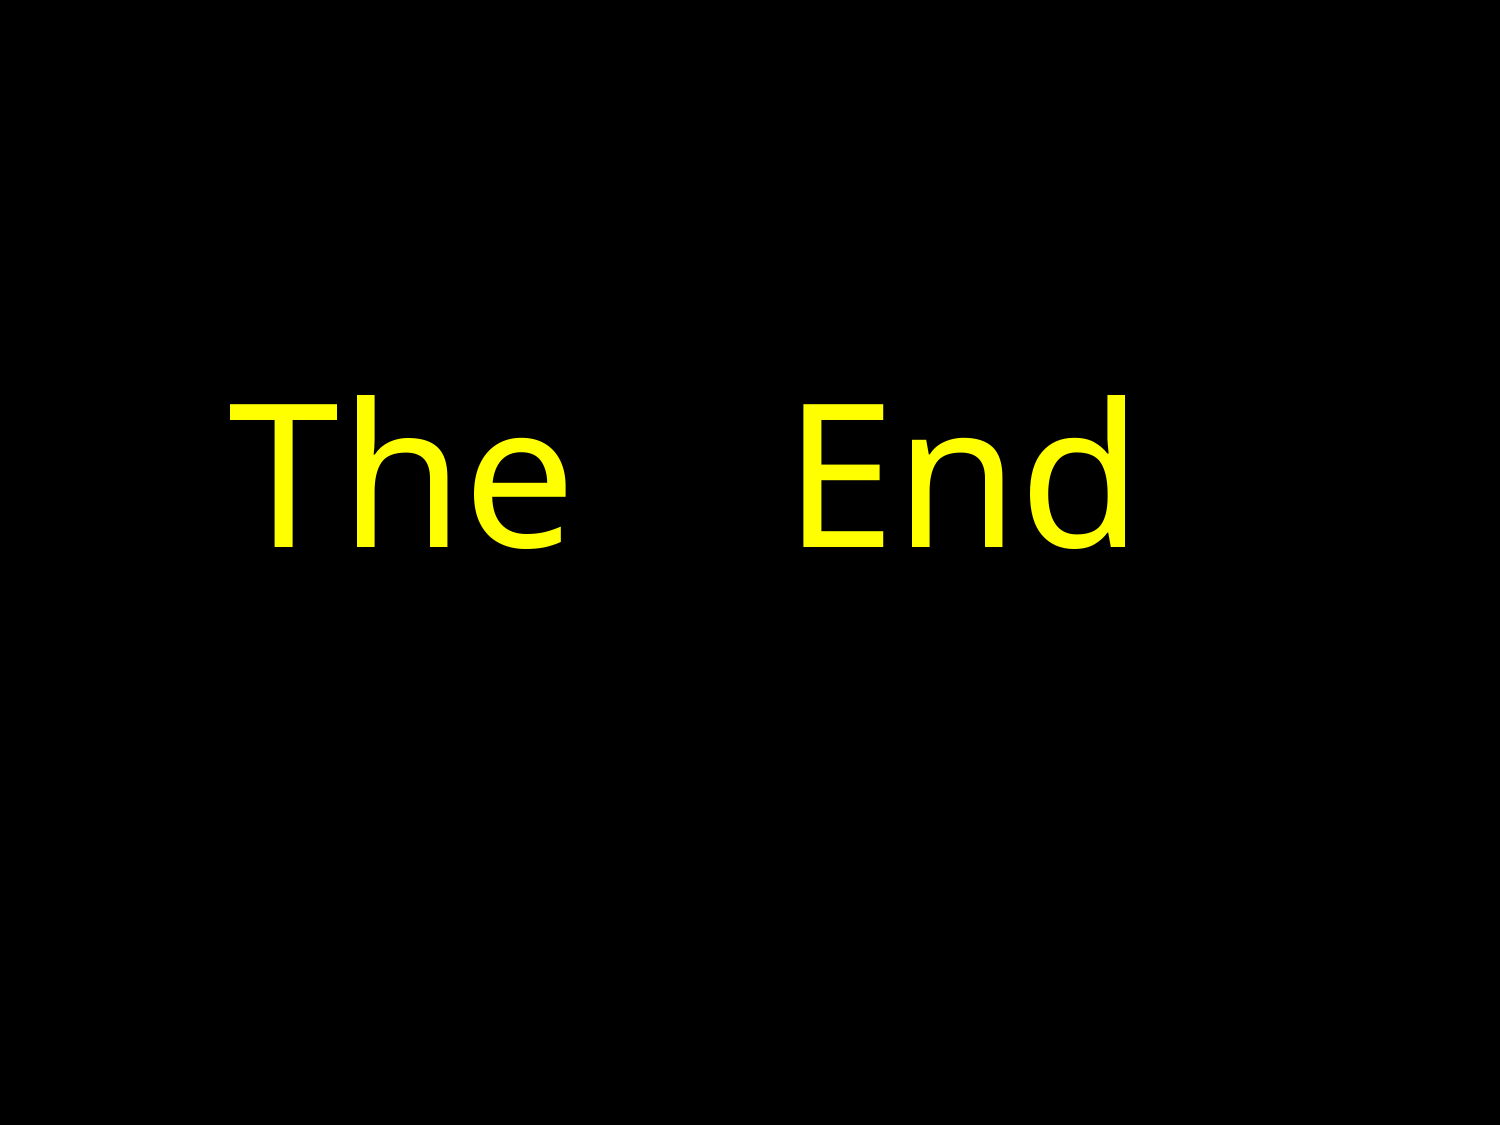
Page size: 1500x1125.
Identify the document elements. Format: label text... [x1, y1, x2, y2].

text_box The End [0, 339, 1500, 595]
